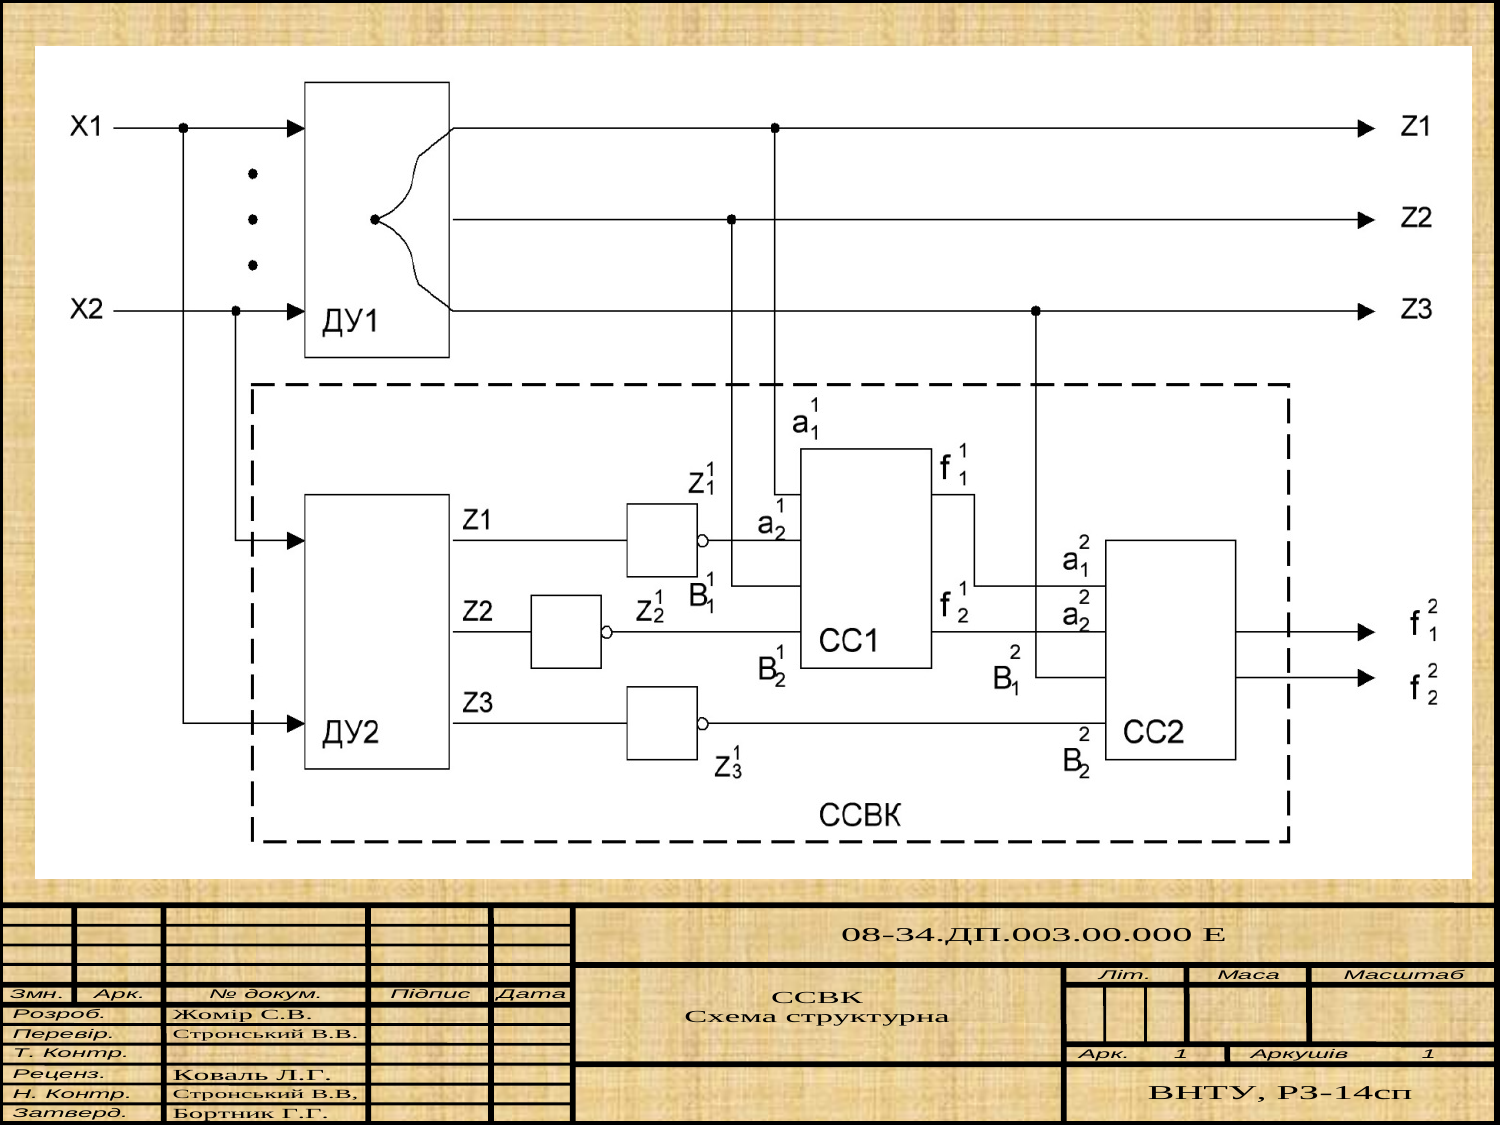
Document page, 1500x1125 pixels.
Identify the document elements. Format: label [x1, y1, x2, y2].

picture [34, 46, 1472, 880]
text_box [0, 0, 1500, 1125]
